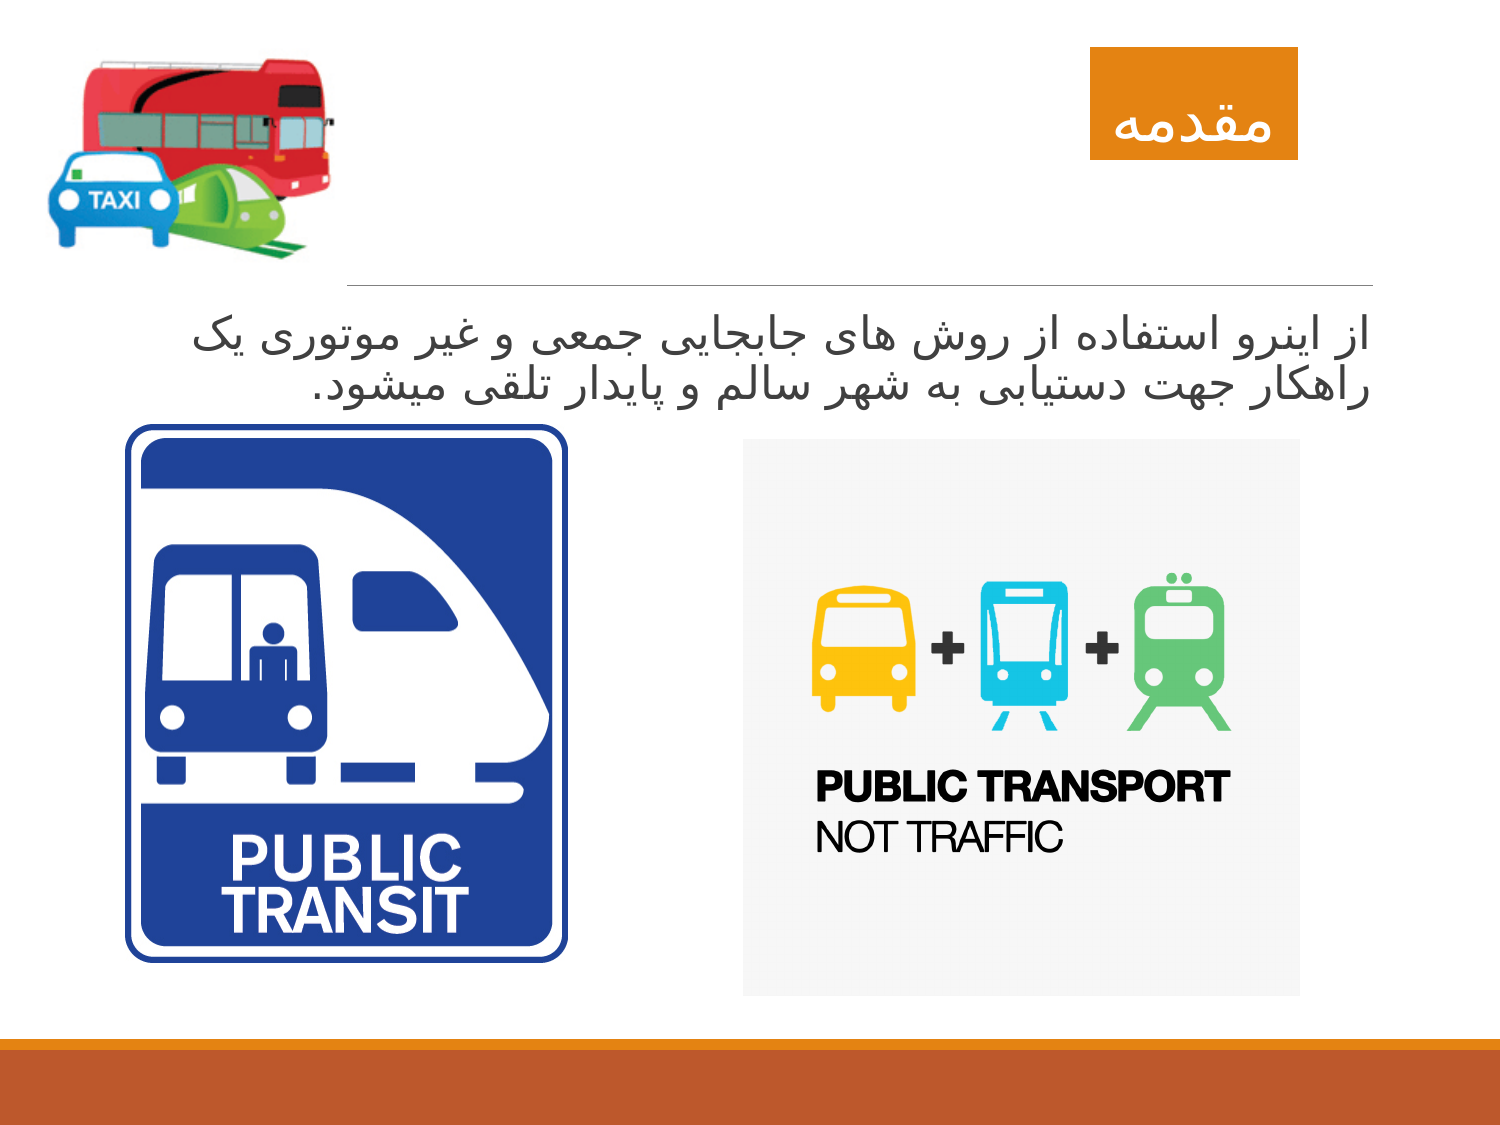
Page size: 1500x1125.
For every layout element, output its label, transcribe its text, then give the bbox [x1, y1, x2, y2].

title مقدمه [1085, 43, 1302, 165]
list از اینرو استفاده از روش های جابجایی جمعی و غیر موتوری یک راهکار جهت دستیابی به شهر سالم و پایدار تلقی میشود. [135, 302, 1373, 963]
picture [743, 439, 1301, 997]
picture [124, 424, 569, 964]
picture [33, 0, 347, 313]
